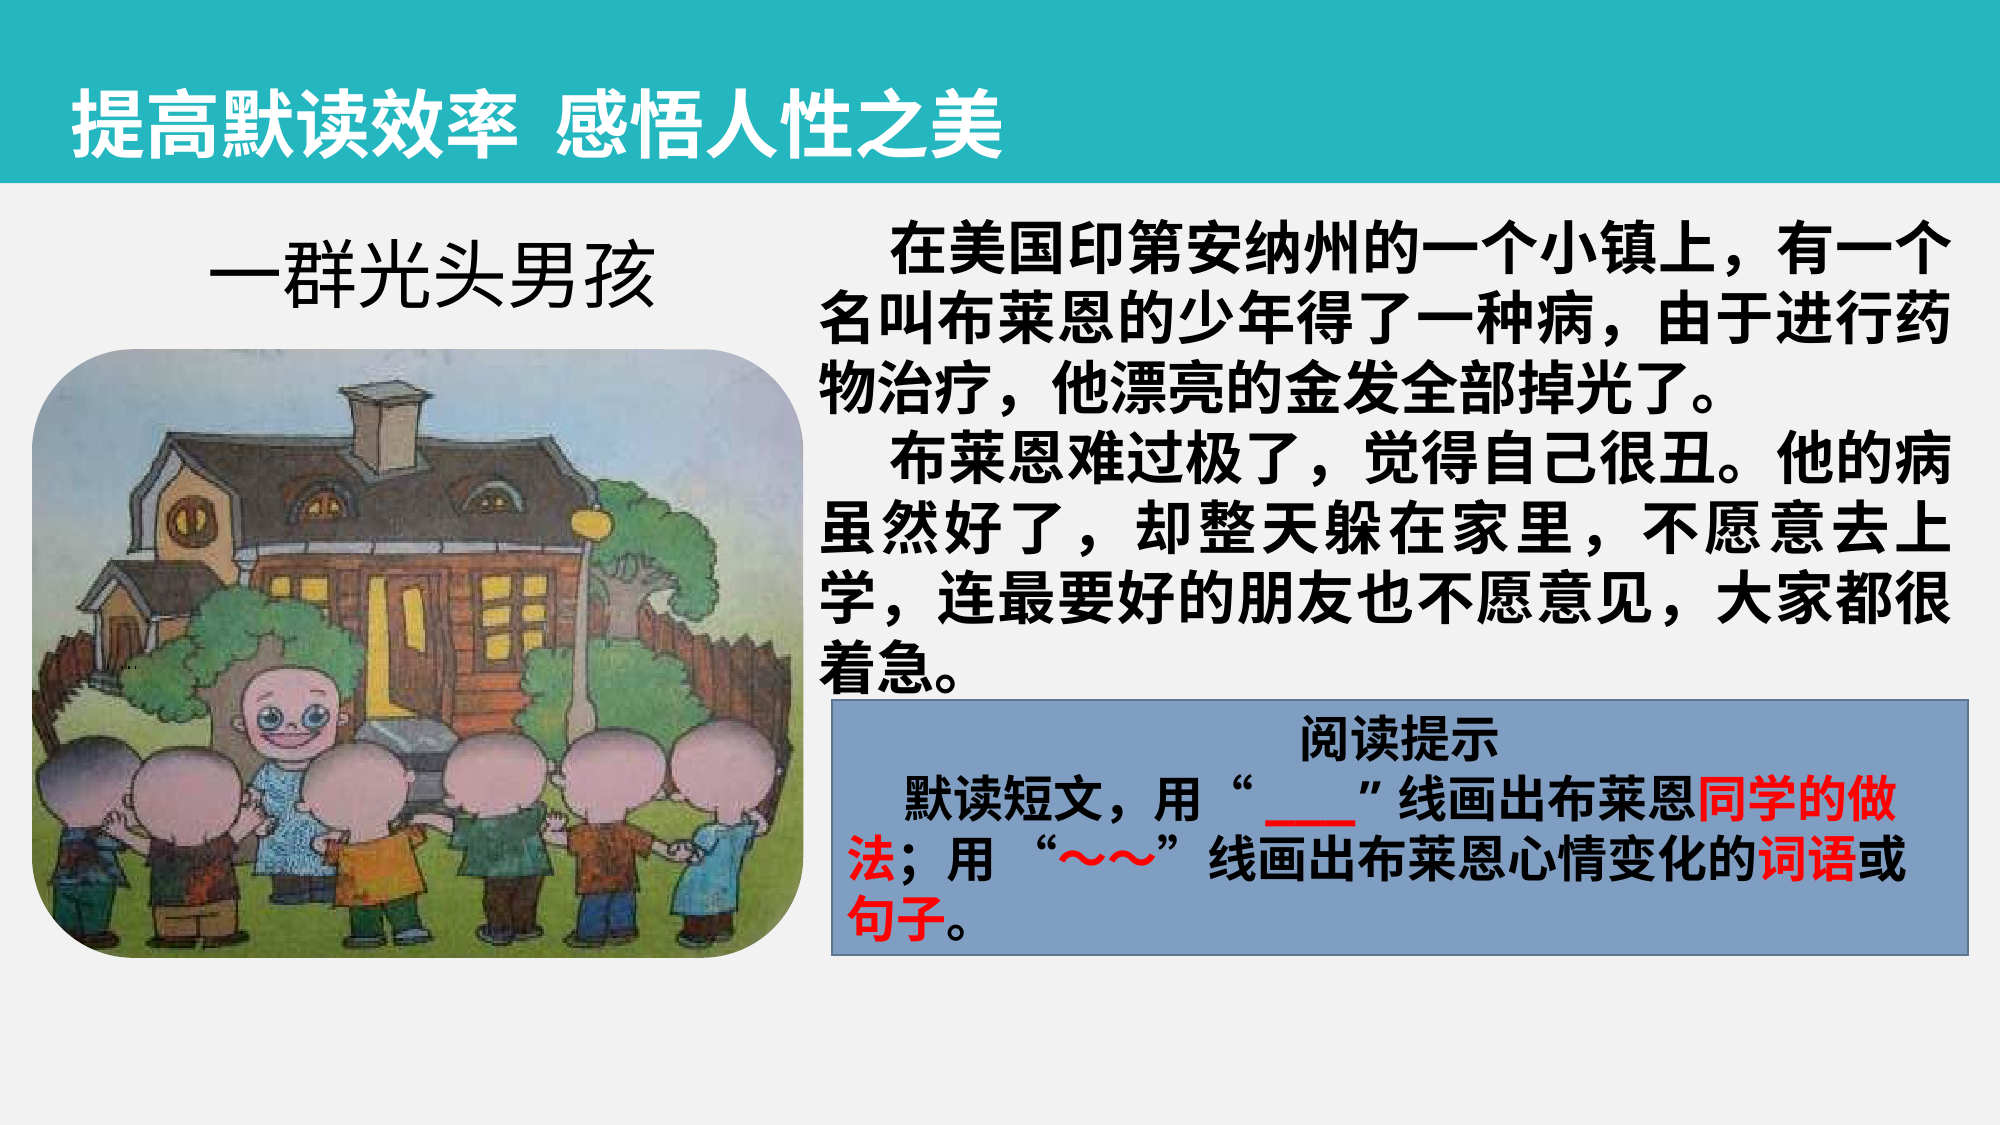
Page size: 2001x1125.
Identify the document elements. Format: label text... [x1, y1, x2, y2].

text_box 一群光头男孩 [105, 219, 759, 325]
text_box 阅读提示 默读短文，用“___”线画出布莱恩同学的做法；用 “～～”线画出布莱恩心情变化的词语或句子。 [831, 699, 1969, 956]
picture [31, 349, 804, 958]
text_box 提高默读效率 感悟人性之美 [55, 70, 1020, 176]
text_box [0, 0, 2000, 184]
text_box 在美国印第安纳州的一个小镇上，有一个名叫布莱恩的少年得了一种病，由于进行药物治疗，他漂亮的金发全部掉光了。 布莱恩难过极了，觉得自己很丑。他的病虽然好了，却整天躲在家里，不愿意去上学，连最要好的朋友也不愿意见，大家都很着急。 [803, 203, 1969, 709]
